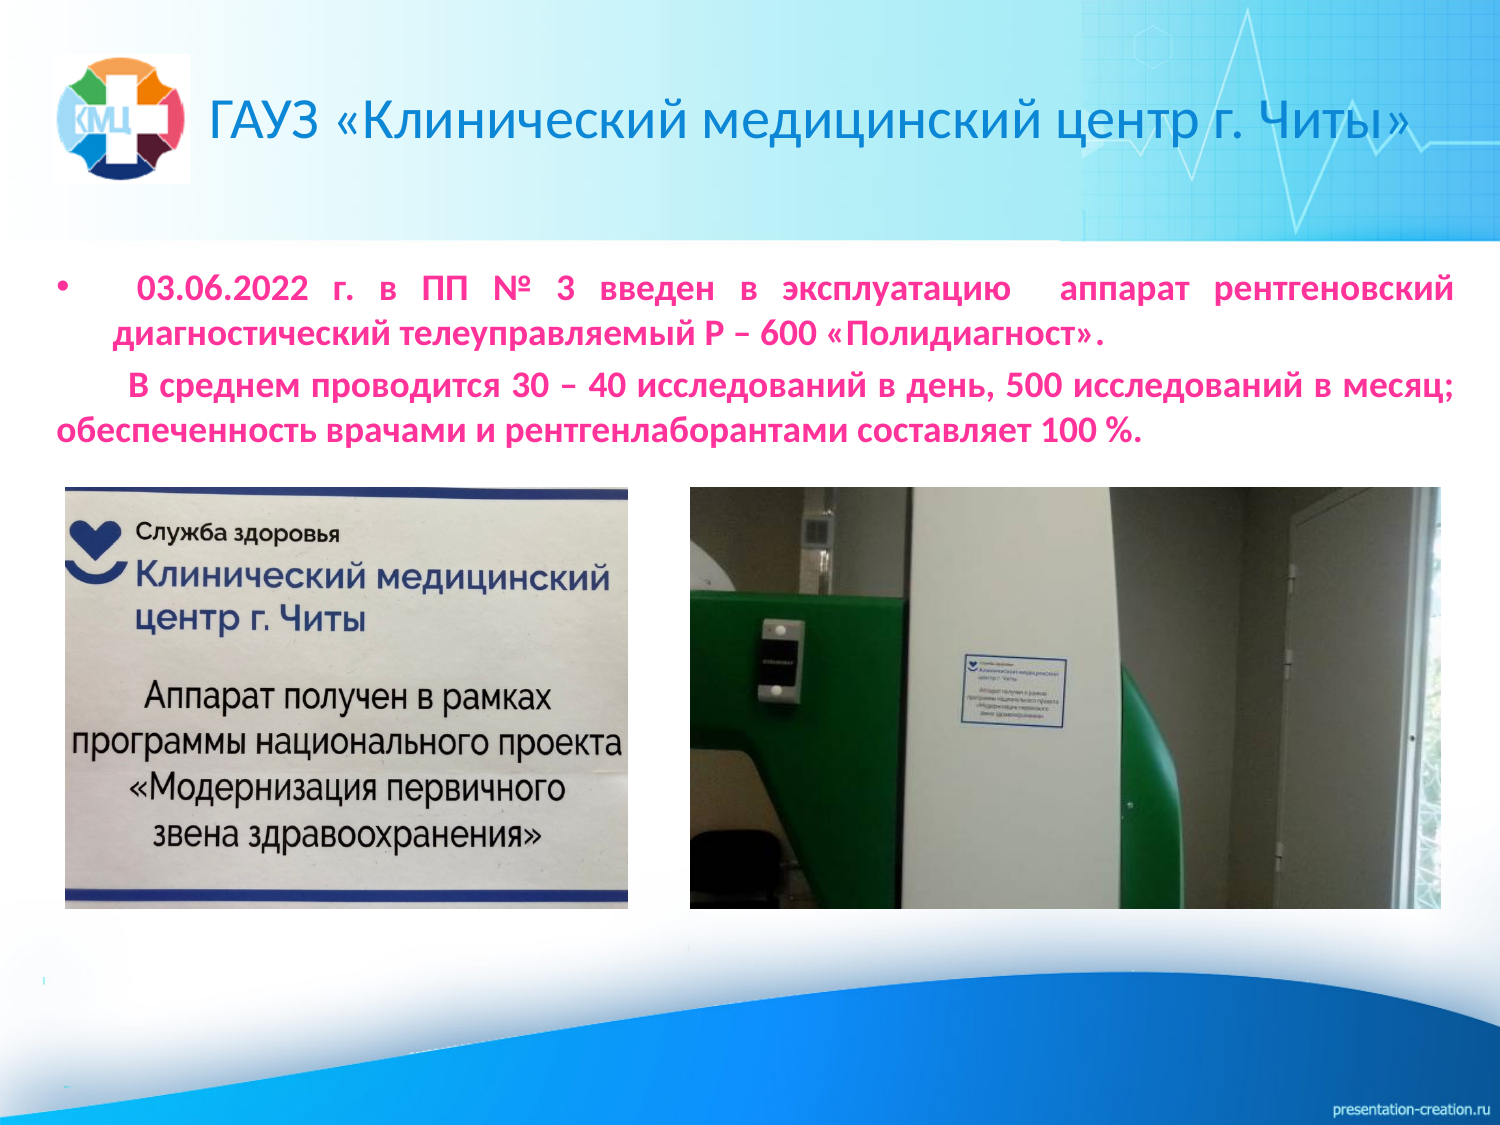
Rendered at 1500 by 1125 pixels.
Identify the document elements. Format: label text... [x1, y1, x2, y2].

list 03.06.2022 г. в ПП № 3 введен в эксплуатацию аппарат рентгеновский диагностический телеуправляемый Р – 600 «Полидиагност». В среднем проводится 30 – 40 исследований в день, 500 исследований в месяц; обеспеченность врачами и рентгенлаборантами составляет 100 %. [41, 255, 1471, 1035]
picture [0, 0, 1500, 1125]
title ГАУЗ «Клинический медицинский центр г. Читы» [29, 10, 1436, 220]
